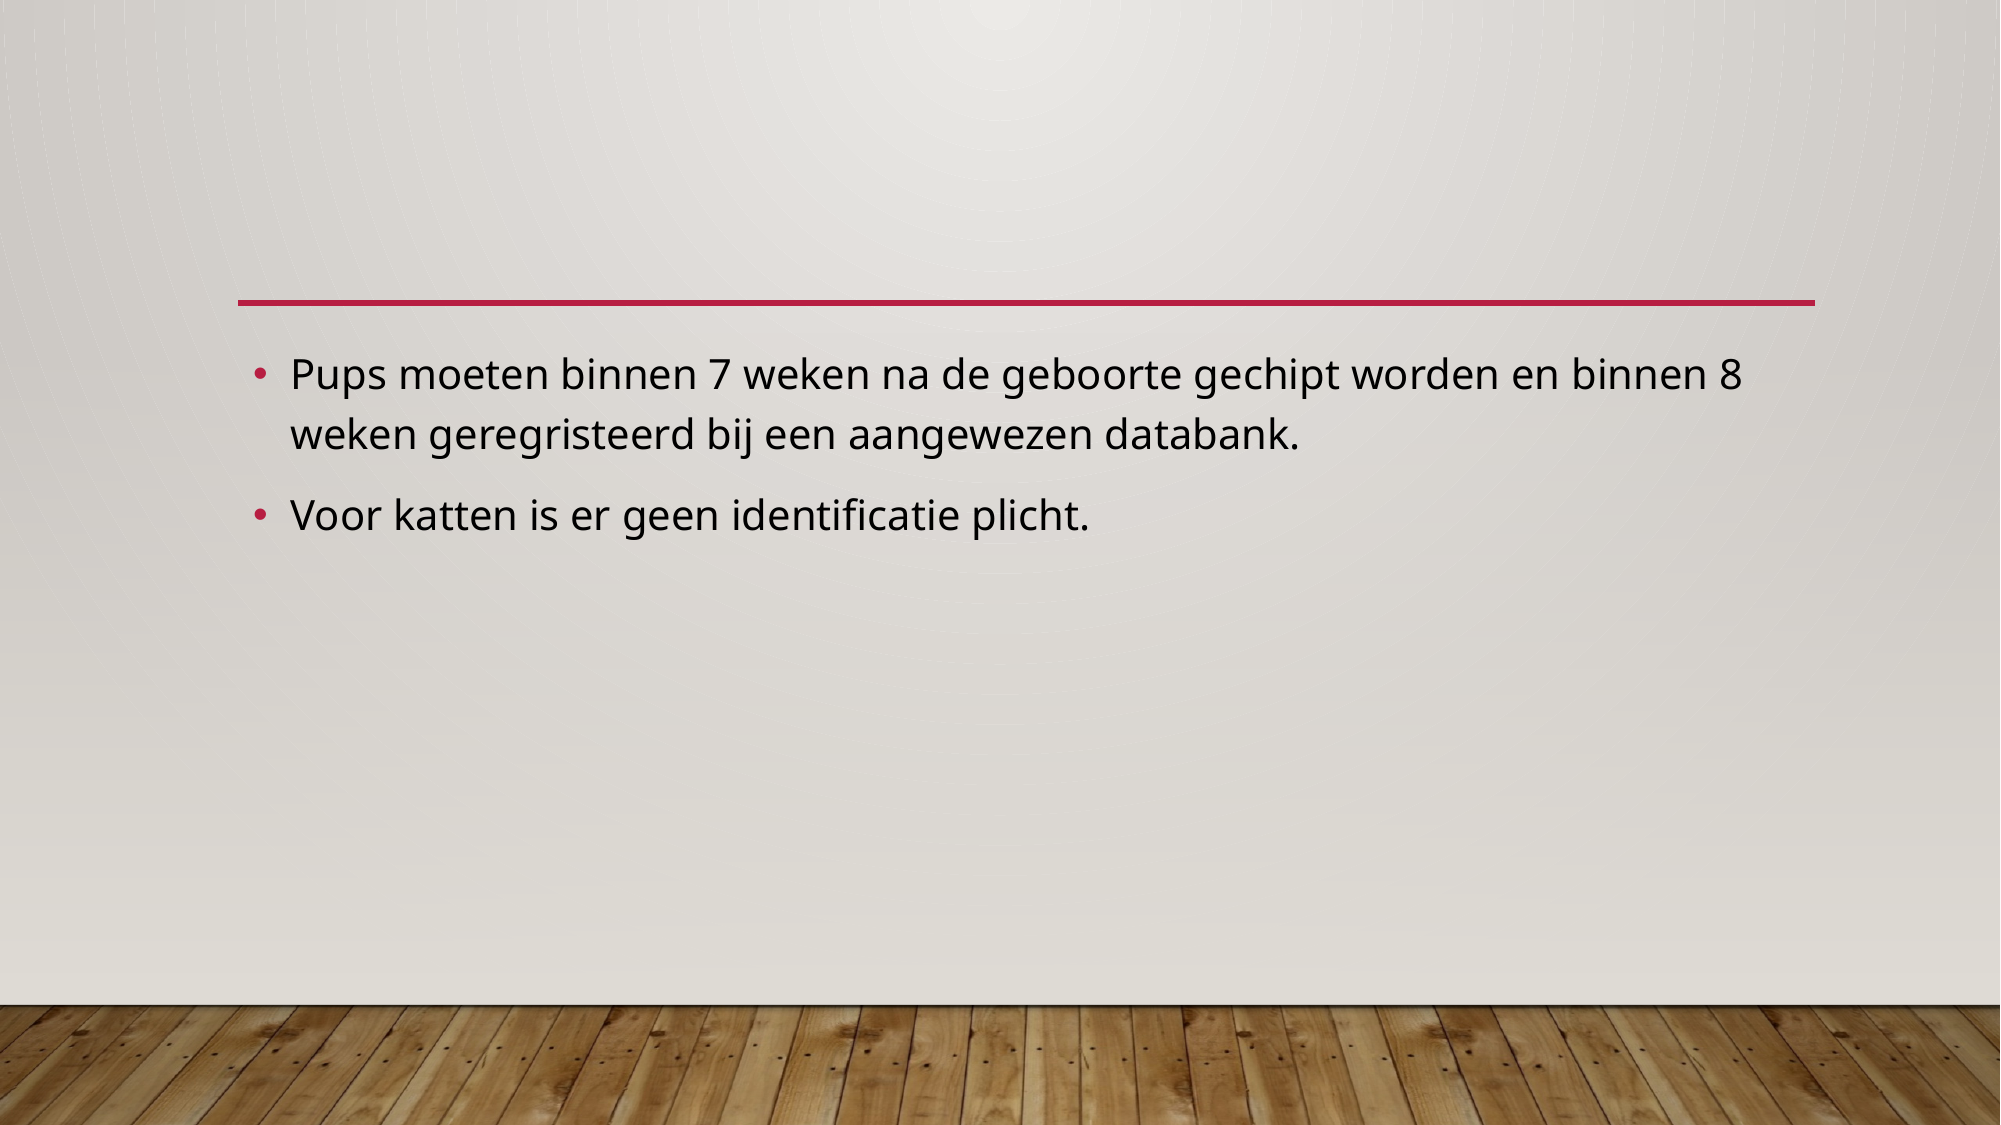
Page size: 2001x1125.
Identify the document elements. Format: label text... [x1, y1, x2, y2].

list Pups moeten binnen 7 weken na de geboorte gechipt worden en binnen 8 weken geregristeerd bij een aangewezen databank. Voor katten is er geen identificatie plicht. [238, 330, 1814, 897]
picture [0, 1005, 2000, 1125]
